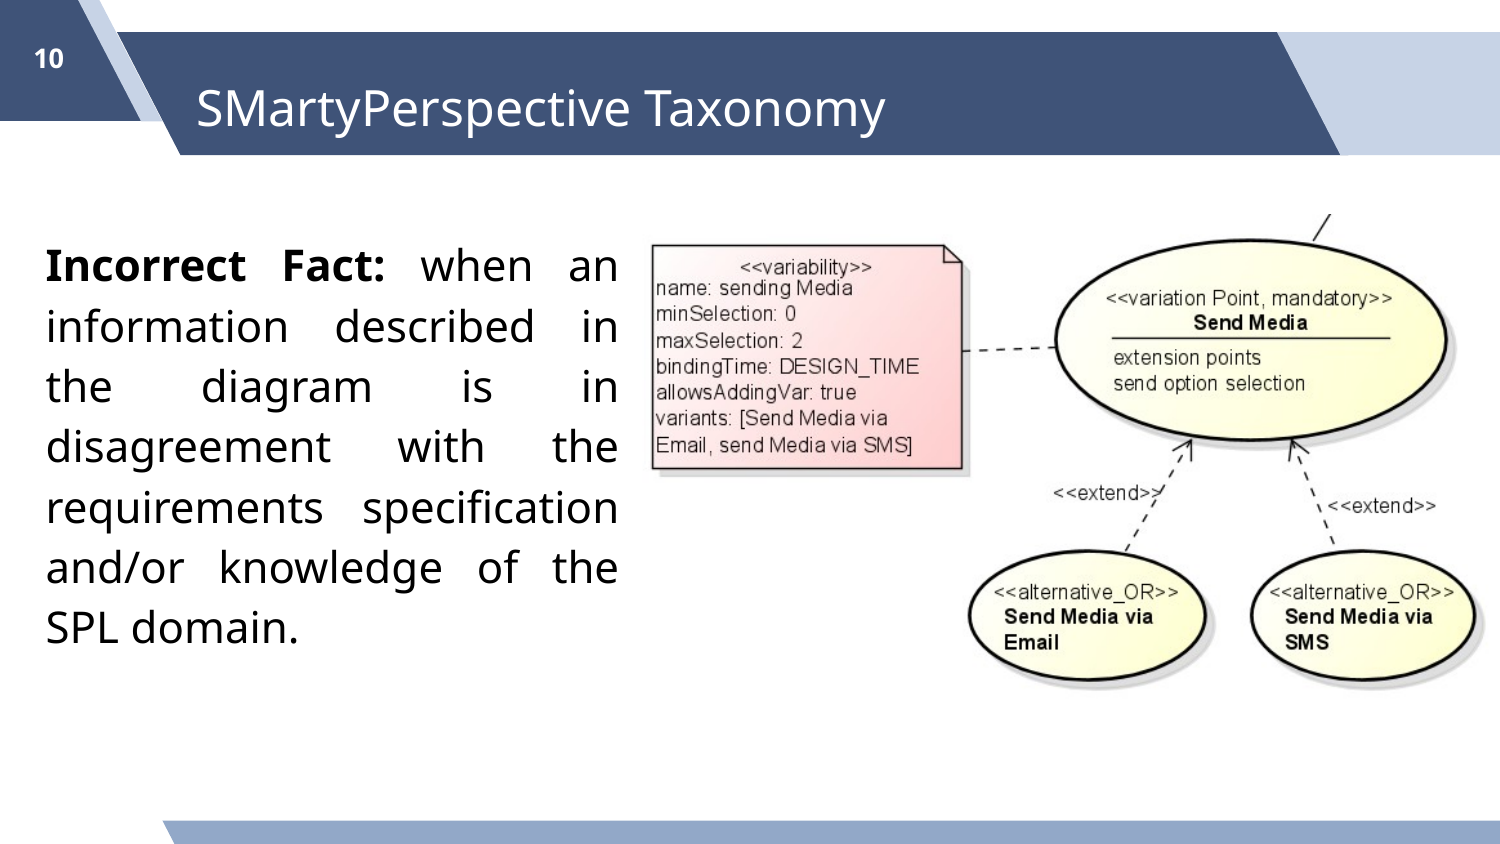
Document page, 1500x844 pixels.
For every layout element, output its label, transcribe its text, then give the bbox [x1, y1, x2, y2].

title SMartyPerspective Taxonomy [181, 45, 1285, 169]
slide_number ‹#› [0, 0, 98, 121]
list Incorrect Fact: when an information described in the diagram is in disagreement with the requirements specification and/or knowledge of the SPL domain. [30, 215, 635, 796]
picture [634, 214, 1491, 700]
